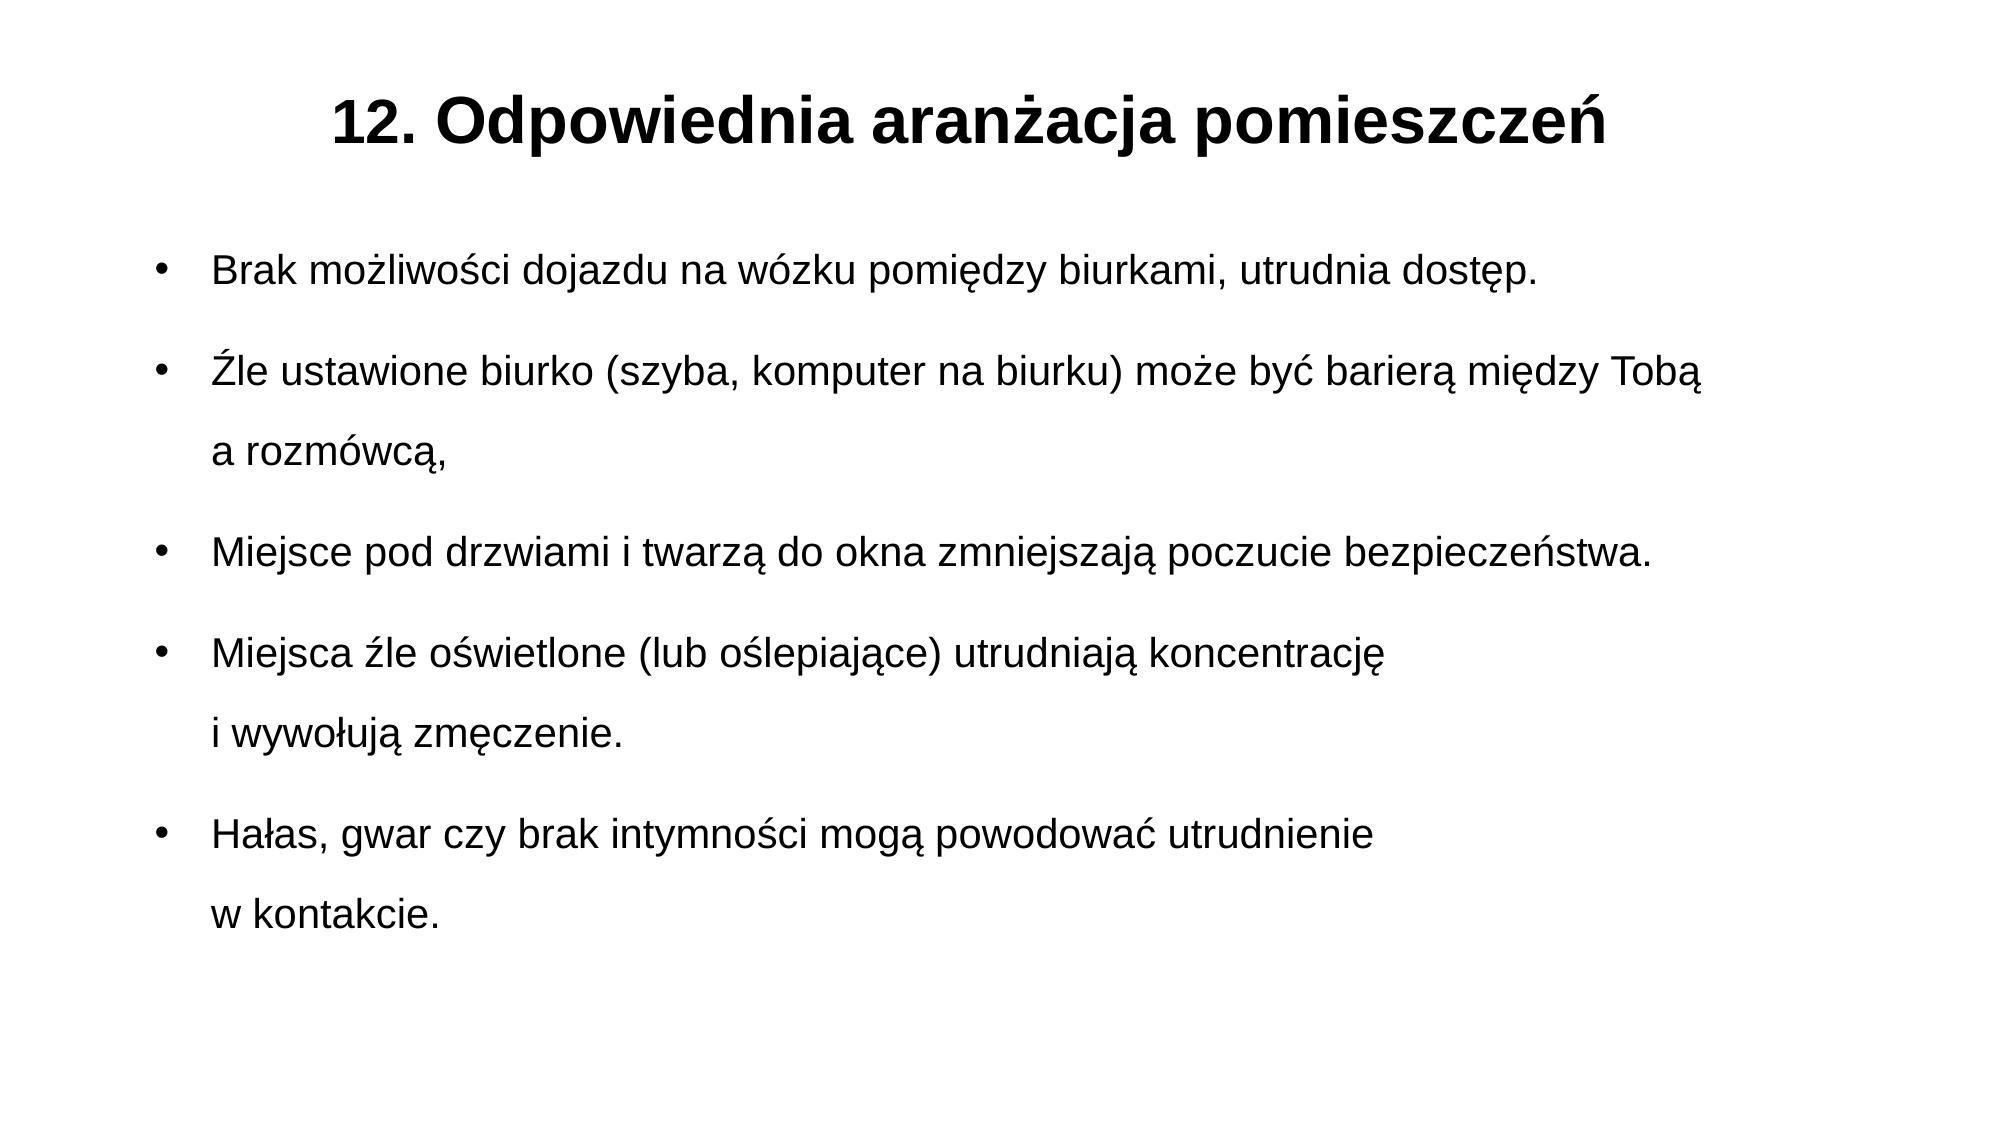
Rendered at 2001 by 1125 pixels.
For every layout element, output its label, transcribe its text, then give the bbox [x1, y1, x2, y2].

text_box Brak możliwości dojazdu na wózku pomiędzy biurkami, utrudnia dostęp. Źle ustawione biurko (szyba, komputer na biurku) może być barierą między Tobą a rozmówcą, Miejsce pod drzwiami i twarzą do okna zmniejszają poczucie bezpieczeństwa. Miejsca źle oświetlone (lub oślepiające) utrudniają koncentrację i wywołują zmęczenie. Hałas, gwar czy brak intymności mogą powodować utrudnienie w kontakcie. [139, 205, 1833, 920]
text_box 12. Odpowiednia aranżacja pomieszczeń [316, 69, 1646, 164]
